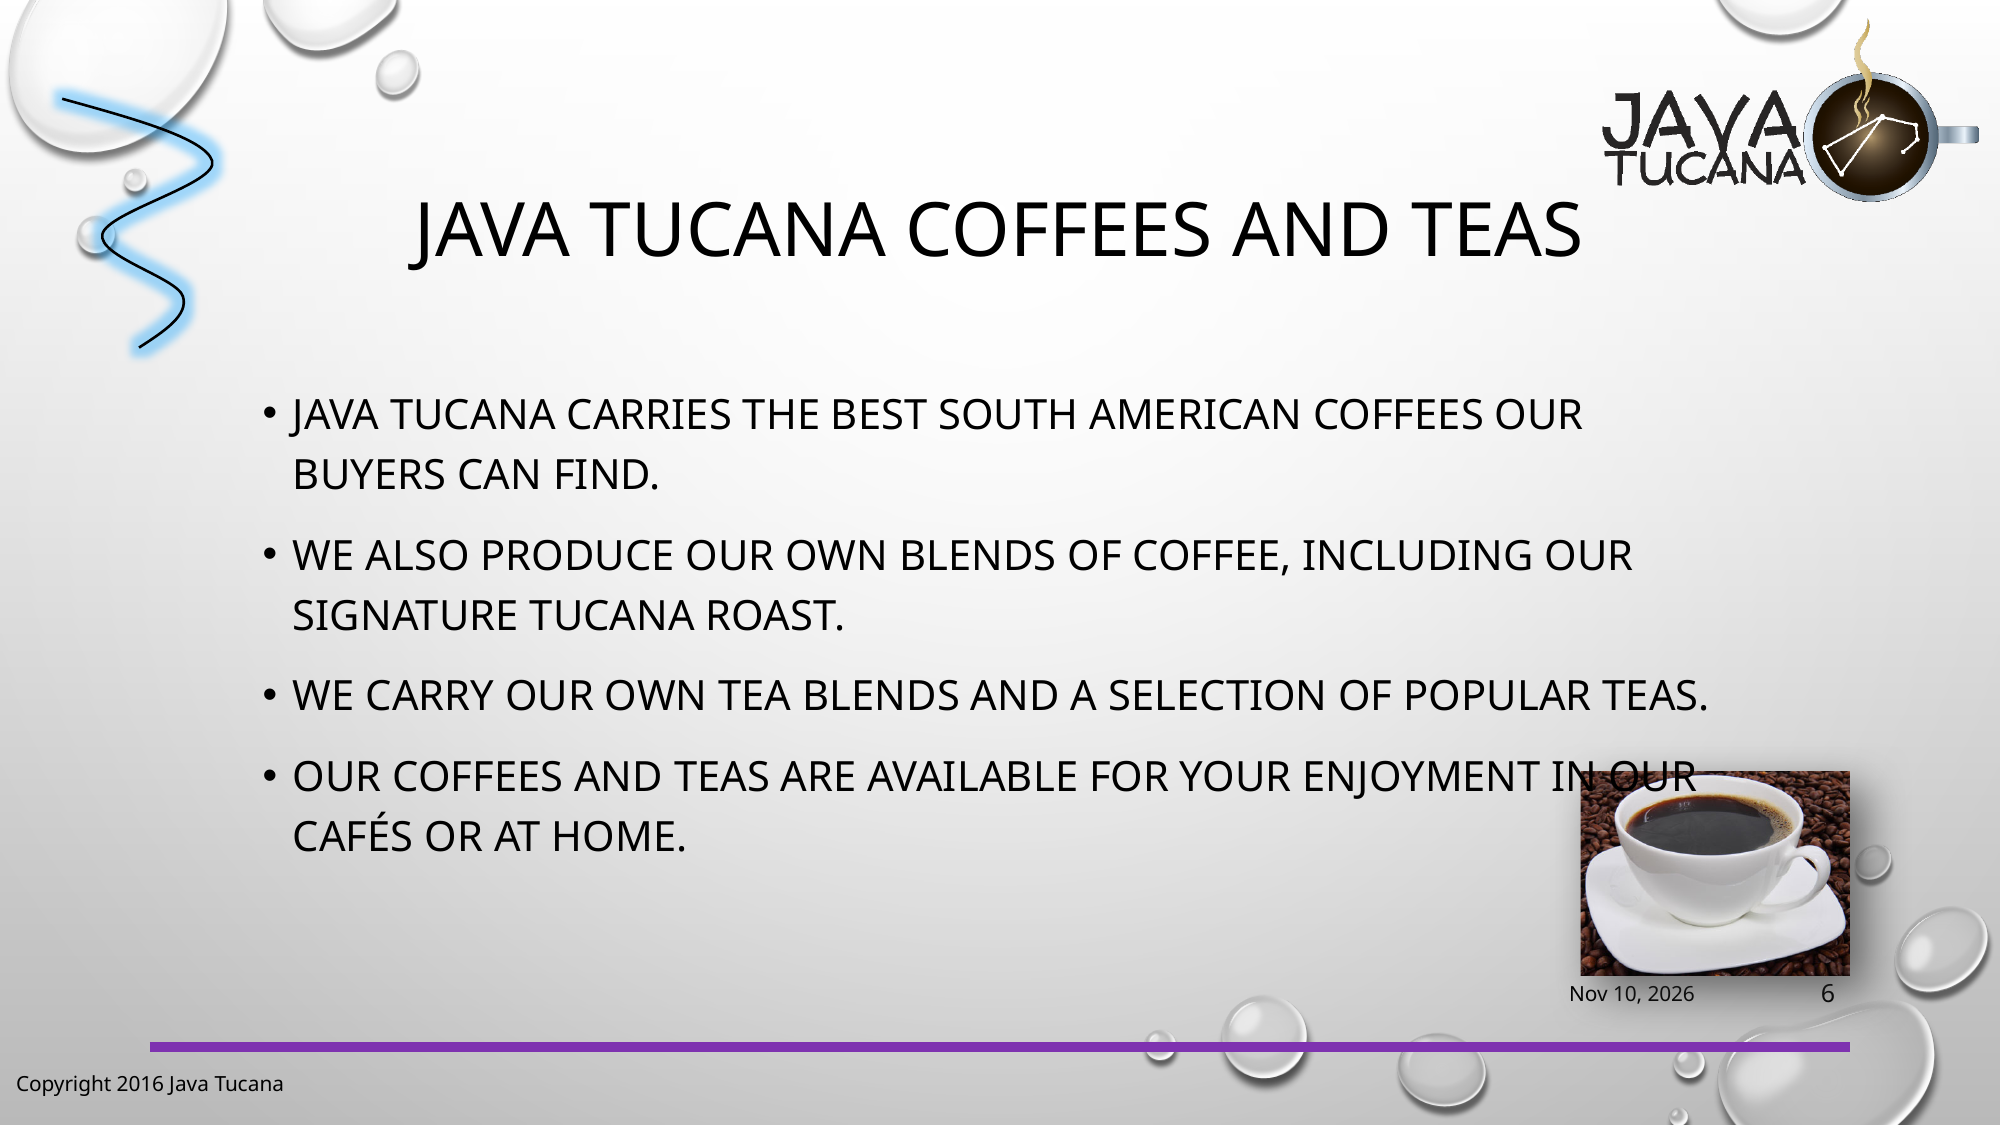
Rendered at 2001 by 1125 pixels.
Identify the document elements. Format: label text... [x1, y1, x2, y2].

footer Copyright 2016 Java Tucana [1, 1055, 1096, 1116]
slide_number 25-May-16 [1259, 965, 1710, 1025]
list Java Tucana carries the best South American coffees our buyers can find. We also produce our own blends of coffee, including our signature Tucana Roast. We carry our own tea blends and a selection of popular teas. Our coffees and teas are available for your enjoyment in our cafés or at home. [247, 370, 1763, 1030]
picture [0, 0, 2000, 1125]
slide_number 6 [1724, 965, 1851, 1025]
title Java Tucana Coffees and Teas [149, 101, 1851, 364]
